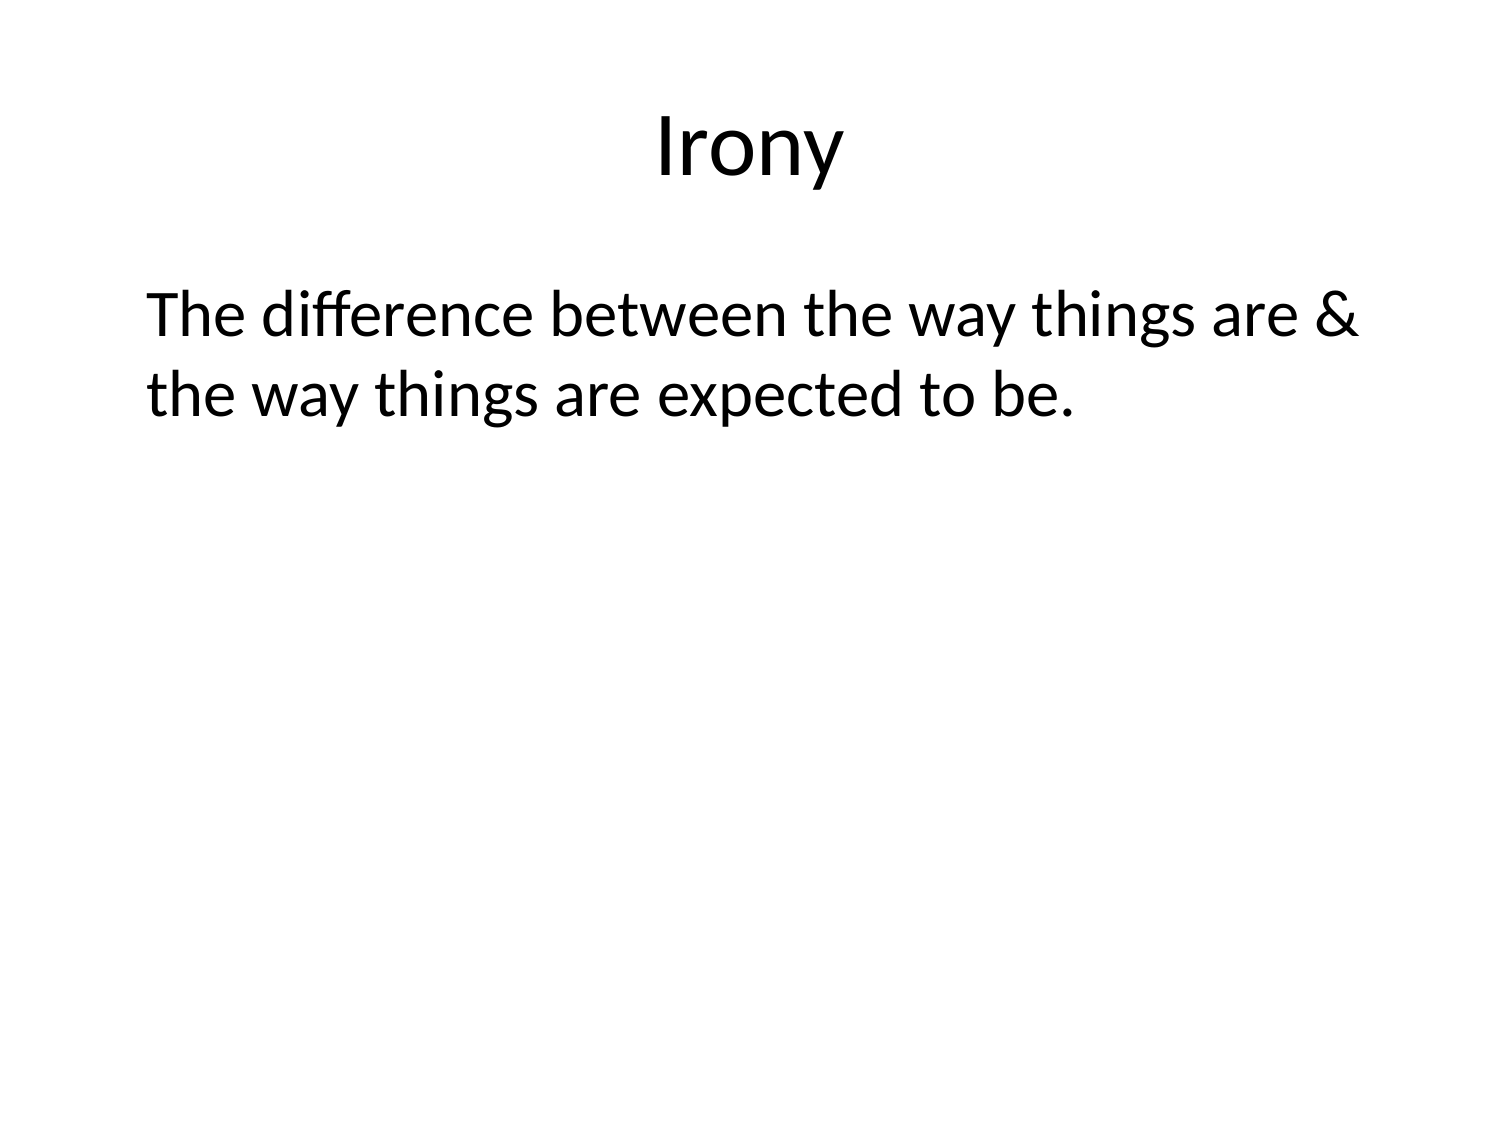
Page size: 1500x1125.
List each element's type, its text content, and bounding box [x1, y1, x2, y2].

title Irony [75, 45, 1425, 233]
list The difference between the way things are & the way things are expected to be. [75, 262, 1425, 1005]
